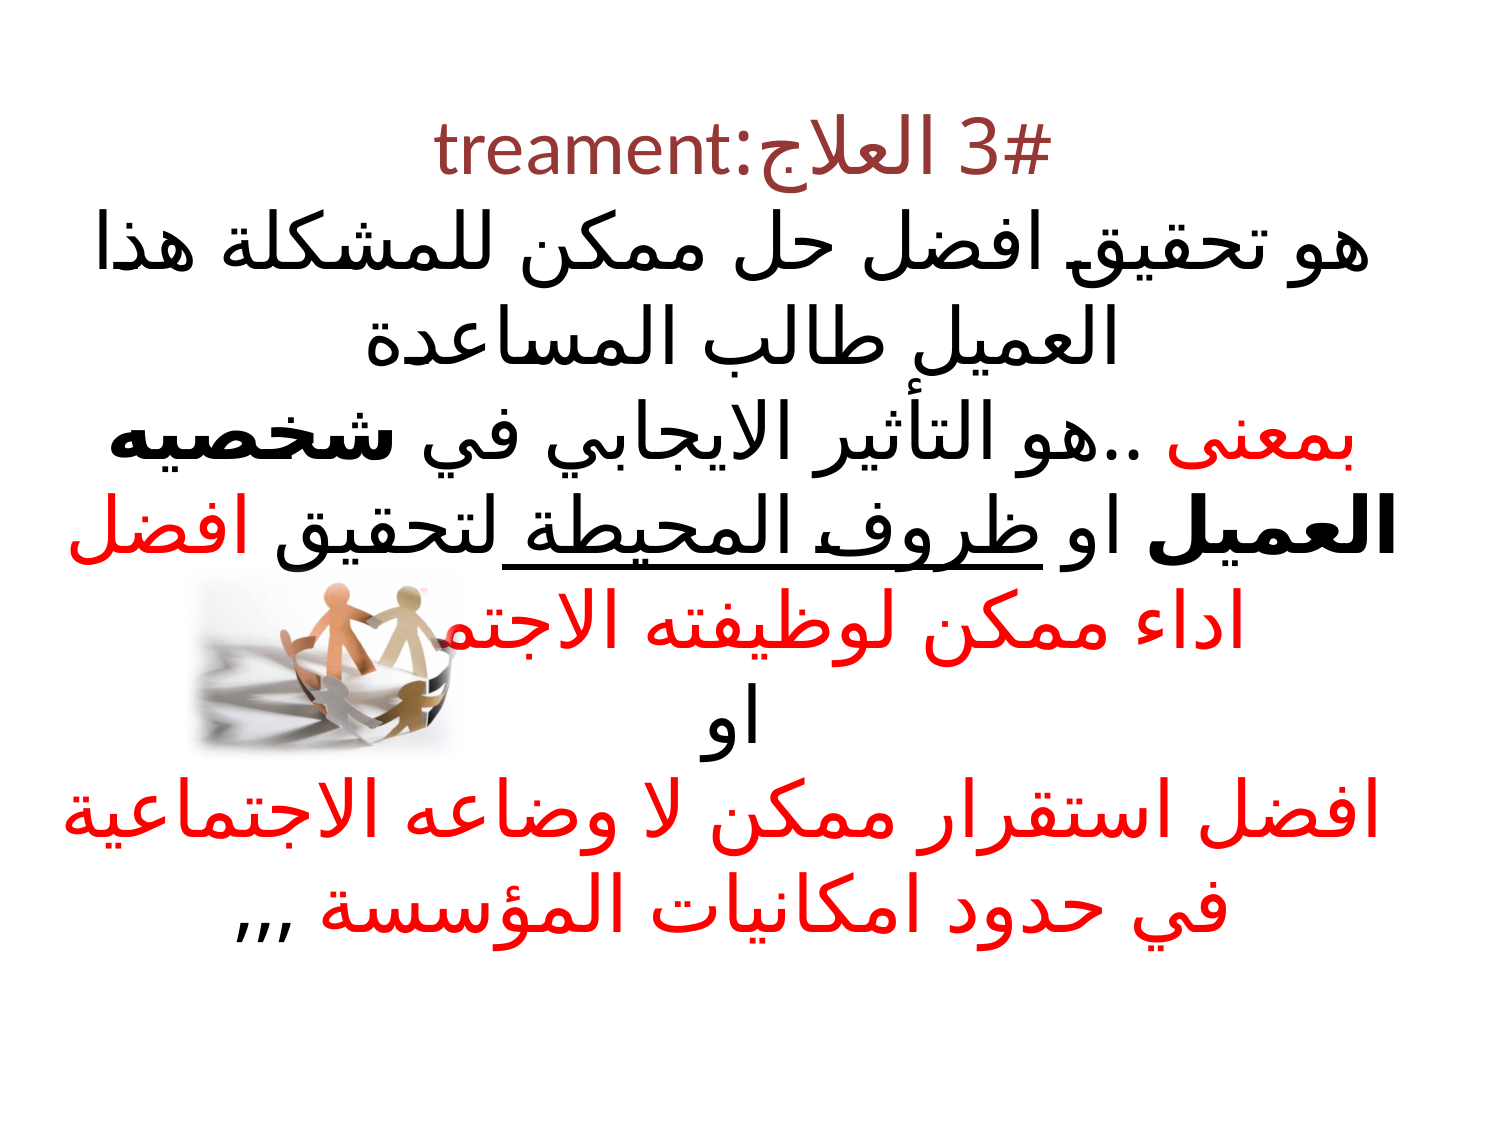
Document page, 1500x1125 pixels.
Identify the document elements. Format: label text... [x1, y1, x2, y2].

picture [182, 562, 466, 764]
title 3# العلاج:treament هو تحقيق افضل حل ممكن للمشكلة هذا العميل طالب المساعدة بمعنى ..هو التأثير الايجابي في شخصيه العميل او ظروف المحيطة لتحقيق افضل اداء ممكن لوظيفته الاجتماعية ... او افضل استقرار ممكن لا وضاعه الاجتماعية في حدود امكانيات المؤسسة ,,, [41, 45, 1425, 1094]
